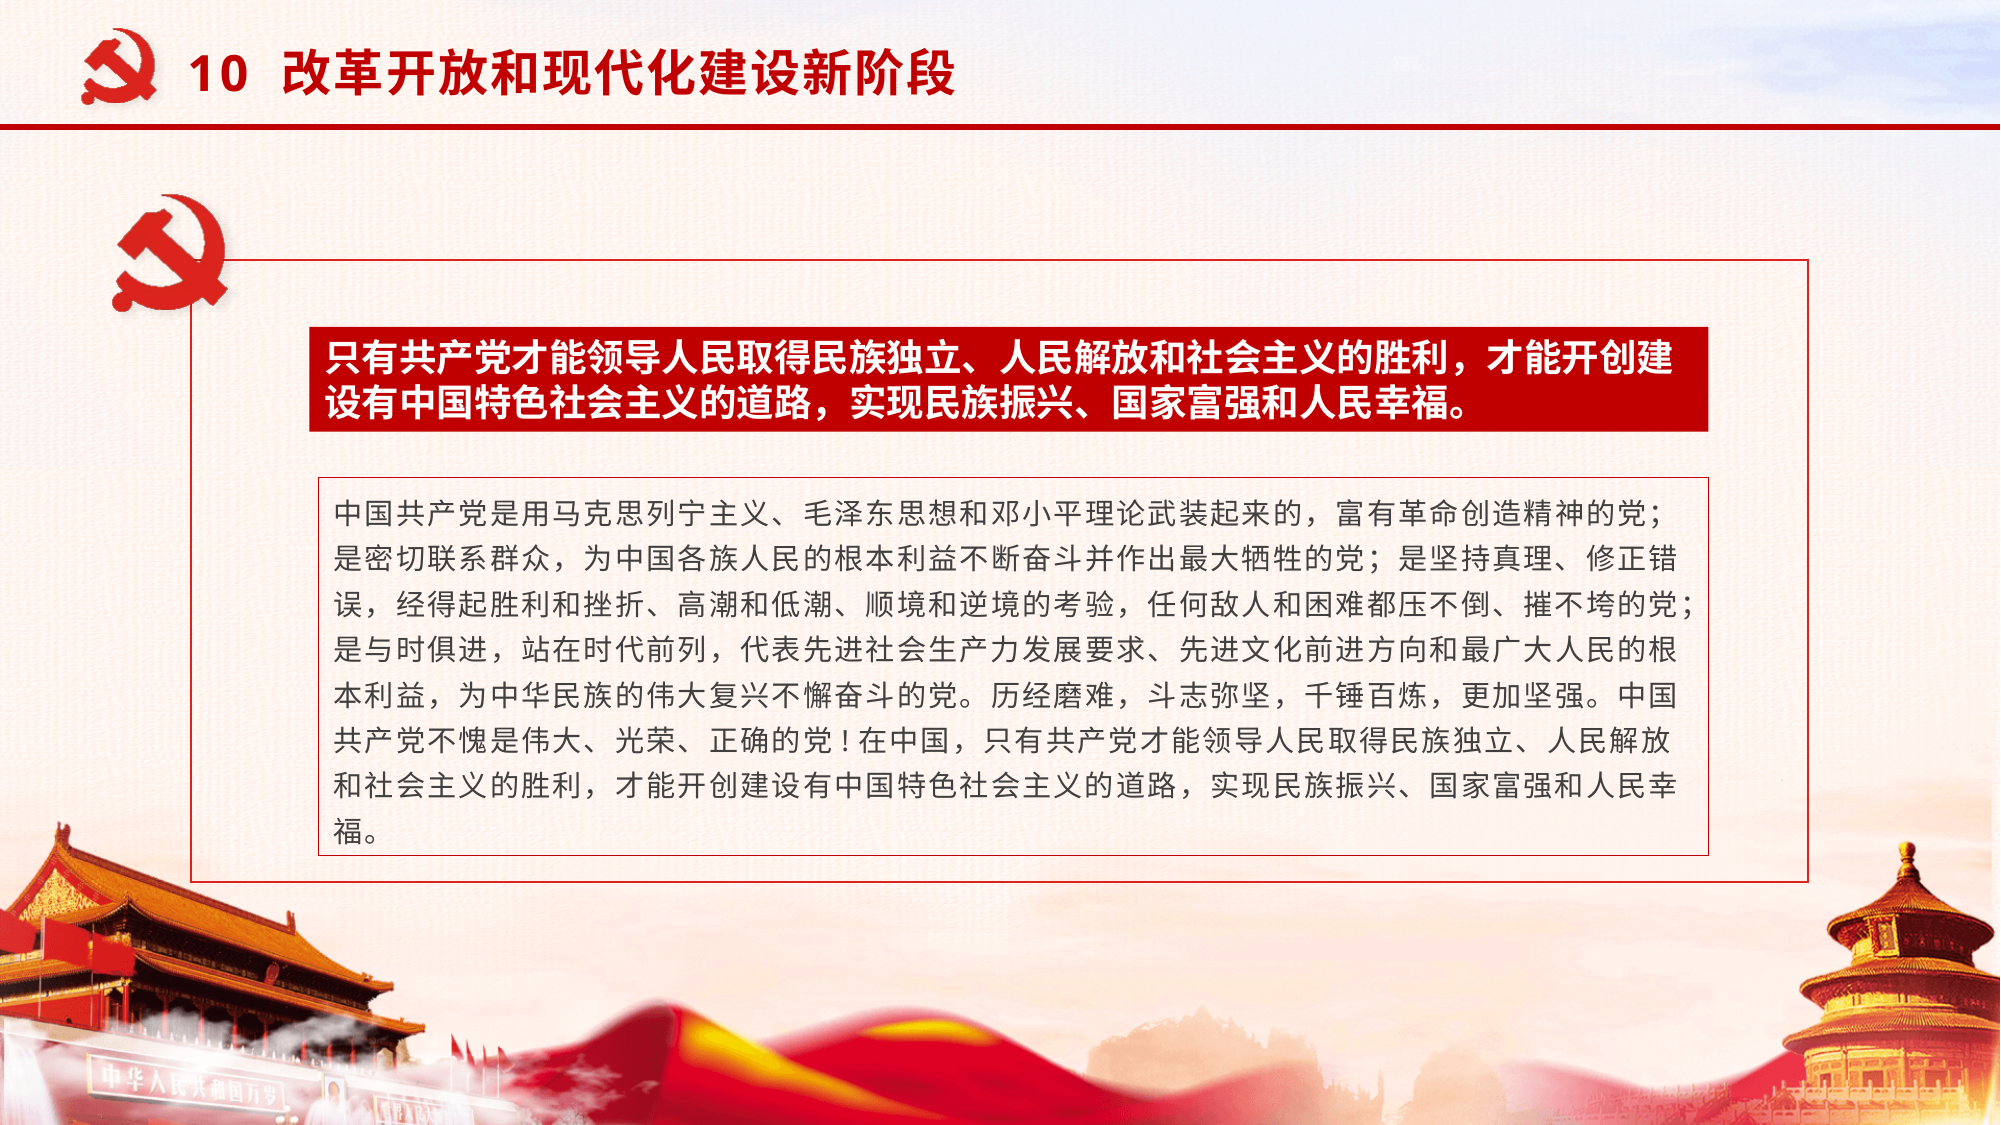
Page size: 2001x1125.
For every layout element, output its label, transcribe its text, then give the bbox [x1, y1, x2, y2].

picture [0, 130, 2000, 1125]
text_box [190, 259, 1809, 883]
picture [0, 0, 2000, 124]
text_box 10 改革开放和现代化建设新阶段 [178, 34, 972, 109]
